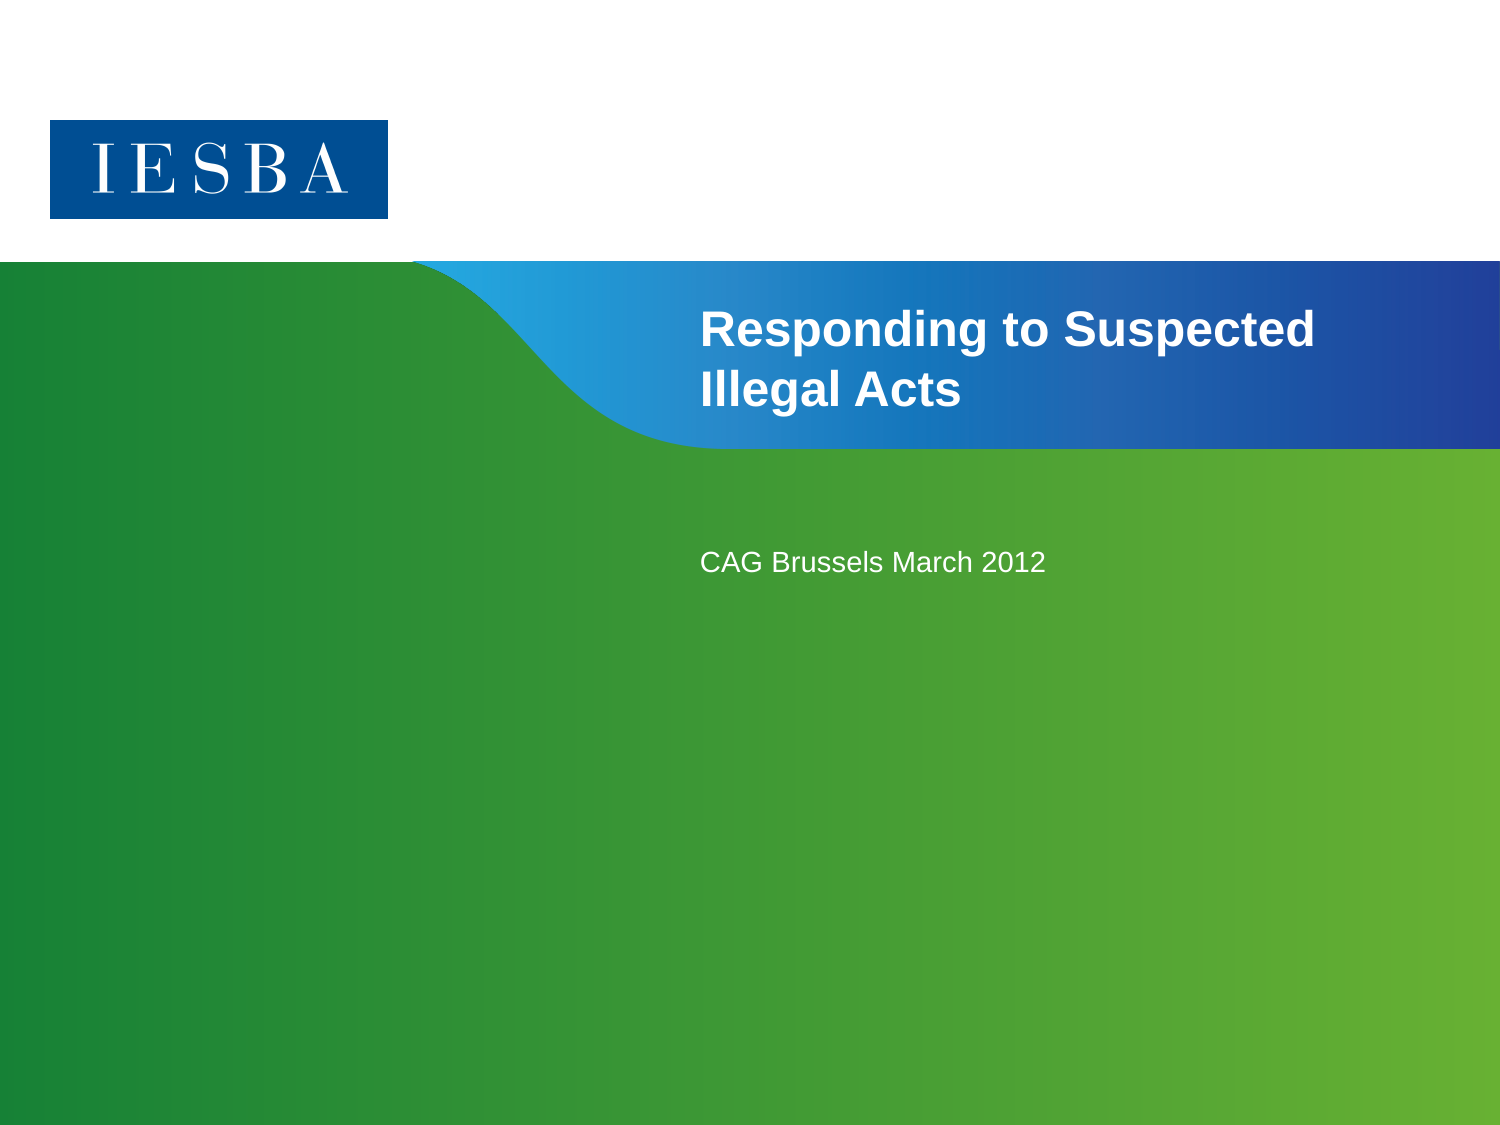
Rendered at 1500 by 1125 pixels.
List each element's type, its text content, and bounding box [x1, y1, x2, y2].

title Responding to Suspected Illegal Acts [699, 275, 1463, 438]
subtitle CAG Brussels March 2012 [699, 543, 1203, 831]
picture [412, 261, 1500, 449]
picture [50, 120, 388, 219]
